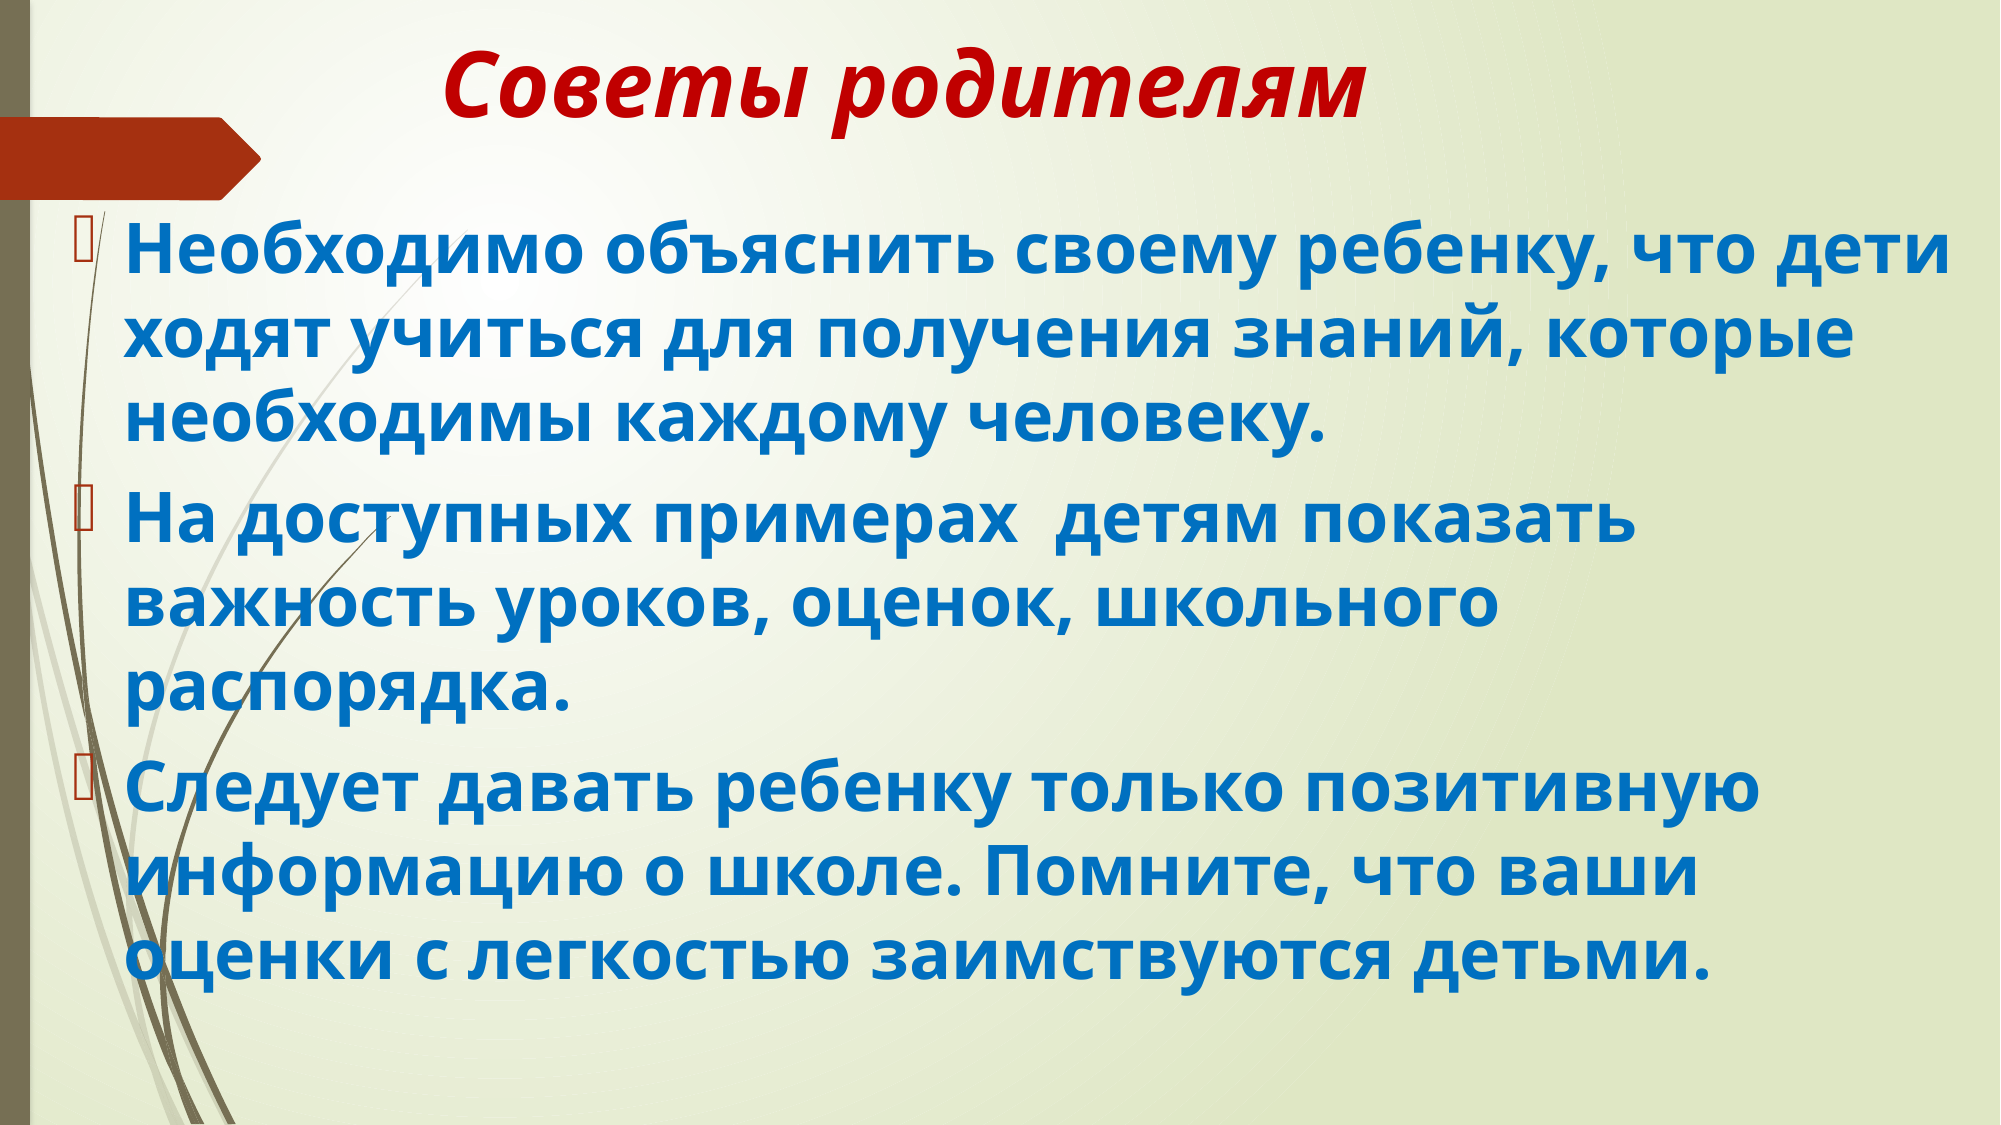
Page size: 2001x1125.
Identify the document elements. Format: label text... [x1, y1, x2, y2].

title Советы родителям [425, 18, 1888, 196]
list Необходимо объяснить своему ребенку, что дети ходят учиться для получения знаний, которые необходимы каждому человеку. На доступных примерах детям показать важность уроков, оценок, школьного распорядка. Следует давать ребенку только позитивную информацию о школе. Помните, что ваши оценки с легкостью заимствуются детьми. [57, 196, 1975, 1005]
